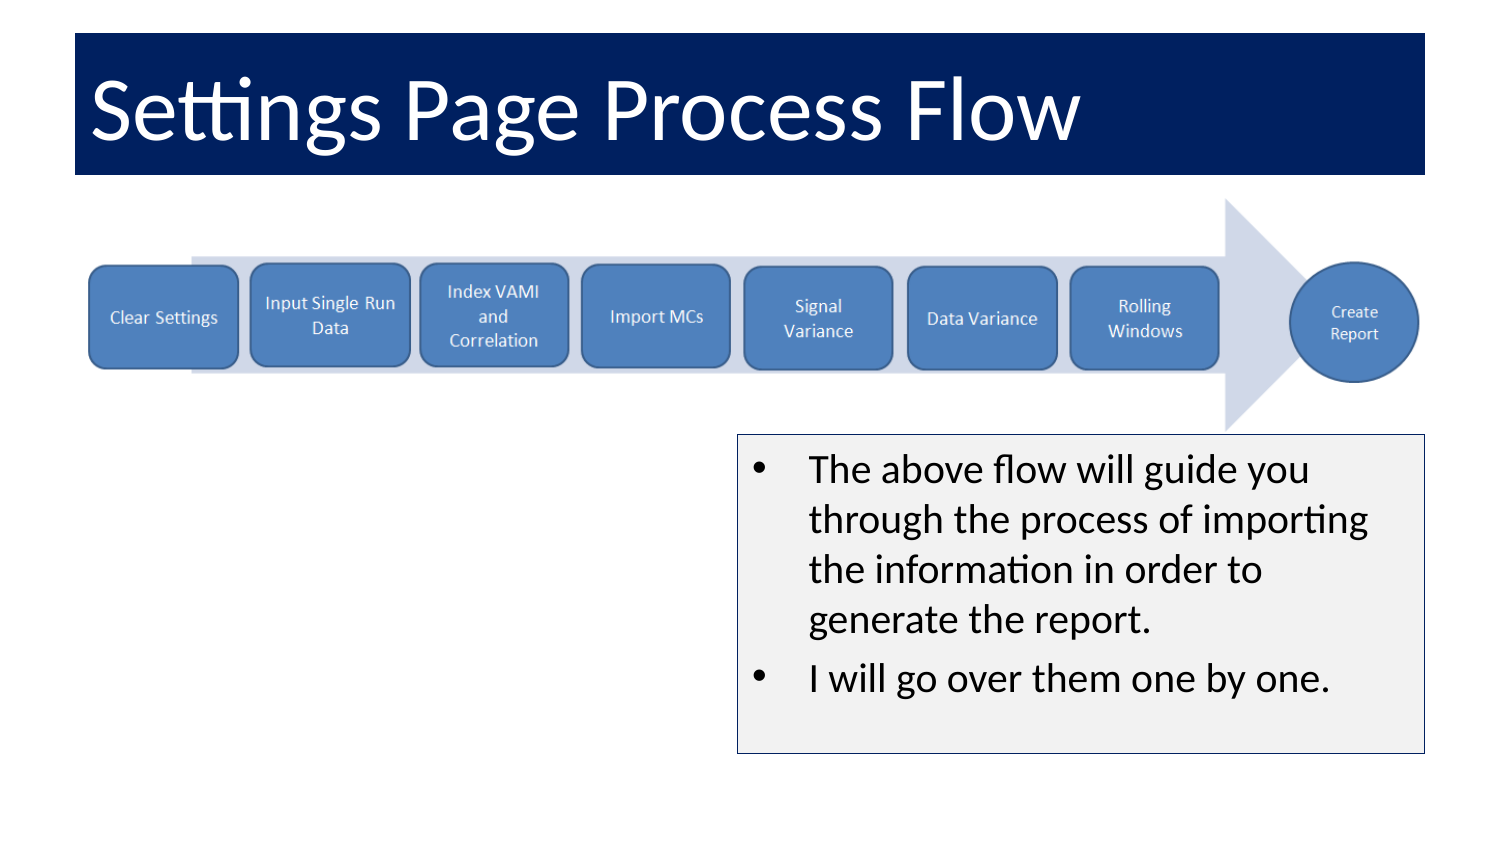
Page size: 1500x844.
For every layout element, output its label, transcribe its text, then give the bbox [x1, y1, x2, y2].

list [87, 196, 1438, 438]
text_box The above flow will guide you through the process of importing the information in order to generate the report. I will go over them one by one. [737, 445, 1425, 754]
title Settings Page Process Flow [75, 33, 1425, 175]
